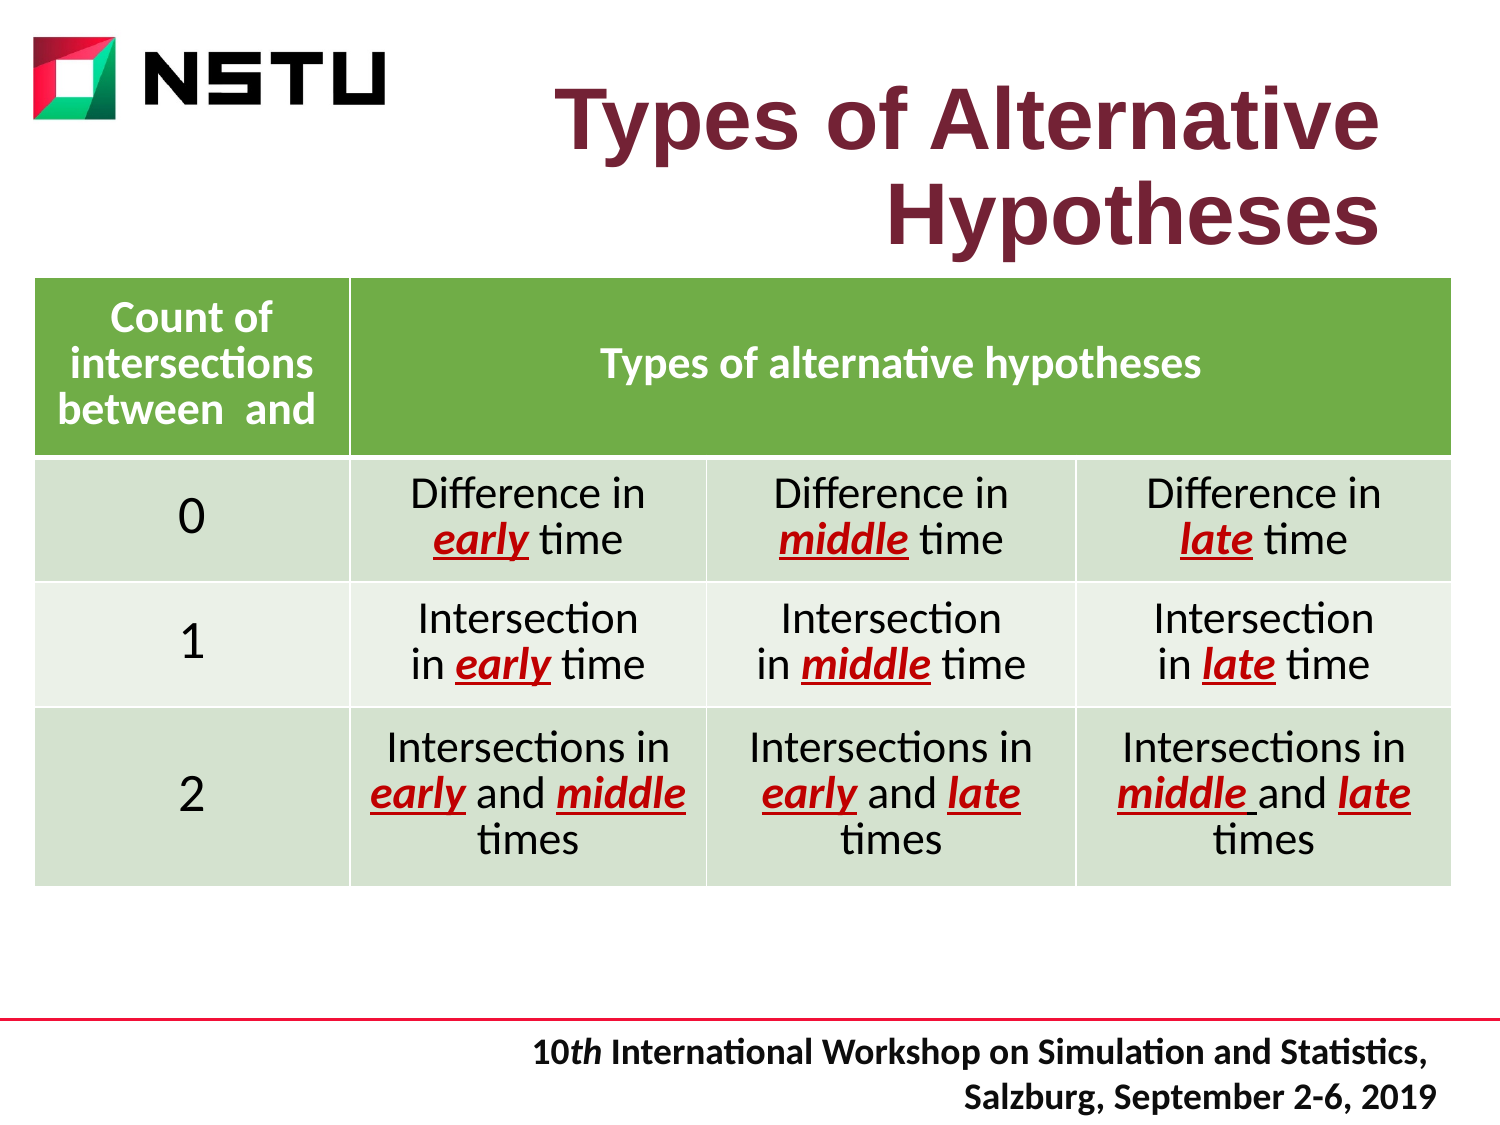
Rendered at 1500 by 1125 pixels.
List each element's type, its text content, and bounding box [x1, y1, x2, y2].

picture [33, 0, 385, 157]
title Types of Alternative Hypotheses [103, 59, 1397, 276]
text_box 10th International Workshop on Simulation and Statistics, Salzburg, September 2-6, 2019 [71, 1020, 1453, 1125]
